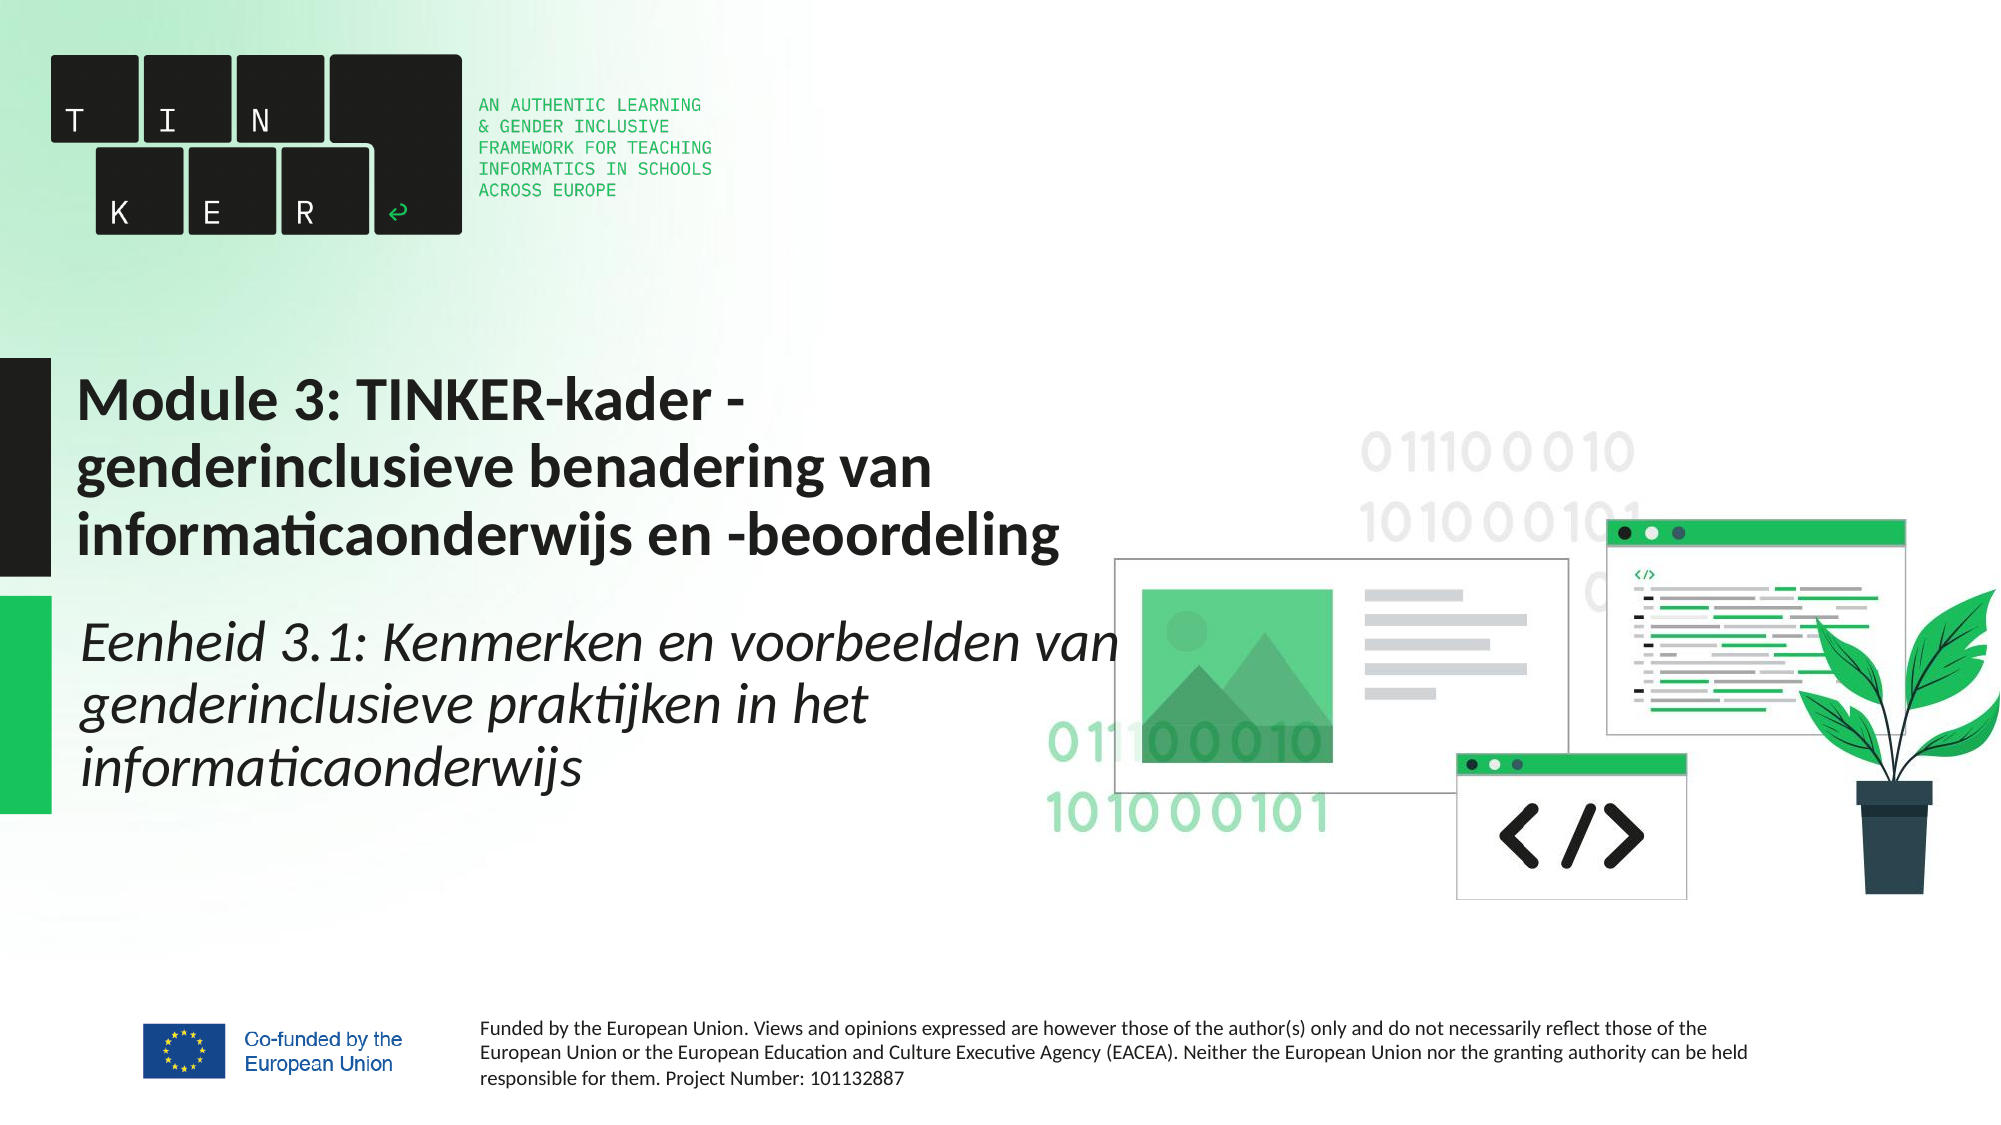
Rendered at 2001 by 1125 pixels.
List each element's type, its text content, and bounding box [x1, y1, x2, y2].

subtitle Eenheid 3.1: Kenmerken en voorbeelden van genderinclusieve praktijken in het informaticaonderwijs [65, 599, 1197, 812]
picture [1047, 431, 2000, 900]
title Module 3: TINKER-kader - genderinclusieve benadering van informaticaonderwijs en -beoordeling [61, 358, 1196, 578]
picture [0, 0, 843, 1125]
